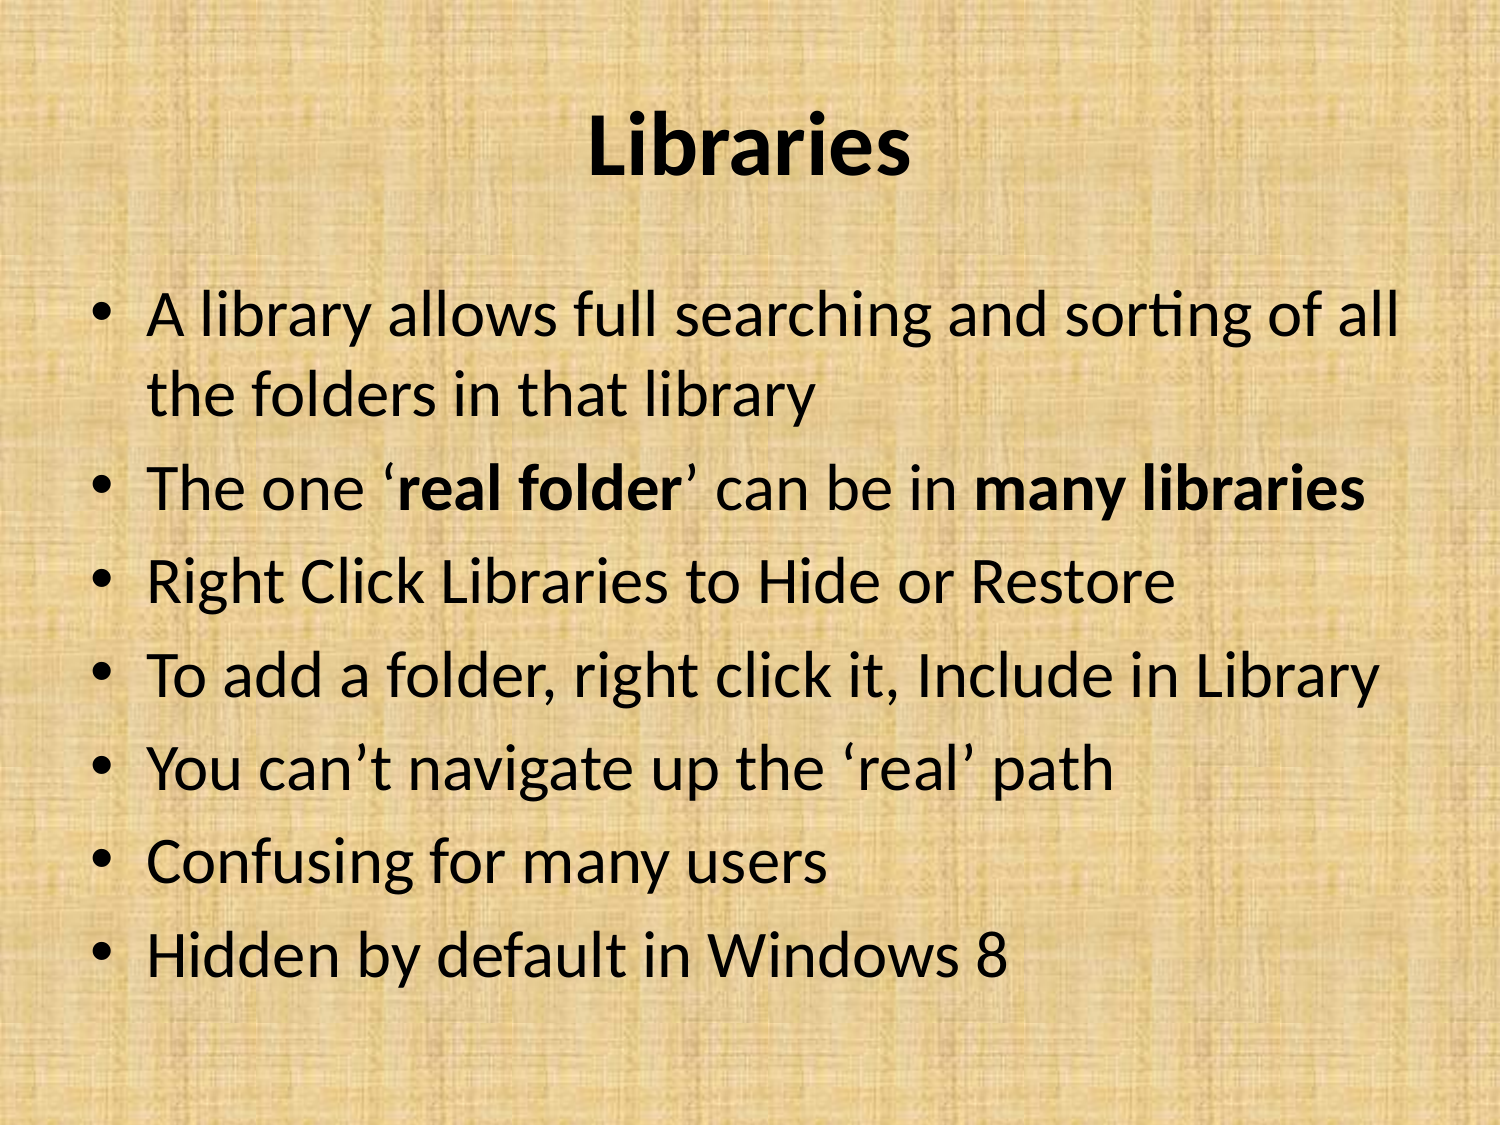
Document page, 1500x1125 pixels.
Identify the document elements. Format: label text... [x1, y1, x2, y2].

title Libraries [75, 45, 1425, 233]
picture [0, 0, 1500, 1125]
list A library allows full searching and sorting of all the folders in that library The one ‘real folder’ can be in many libraries Right Click Libraries to Hide or Restore To add a folder, right click it, Include in Library You can’t navigate up the ‘real’ path Confusing for many users Hidden by default in Windows 8 [75, 262, 1425, 1005]
